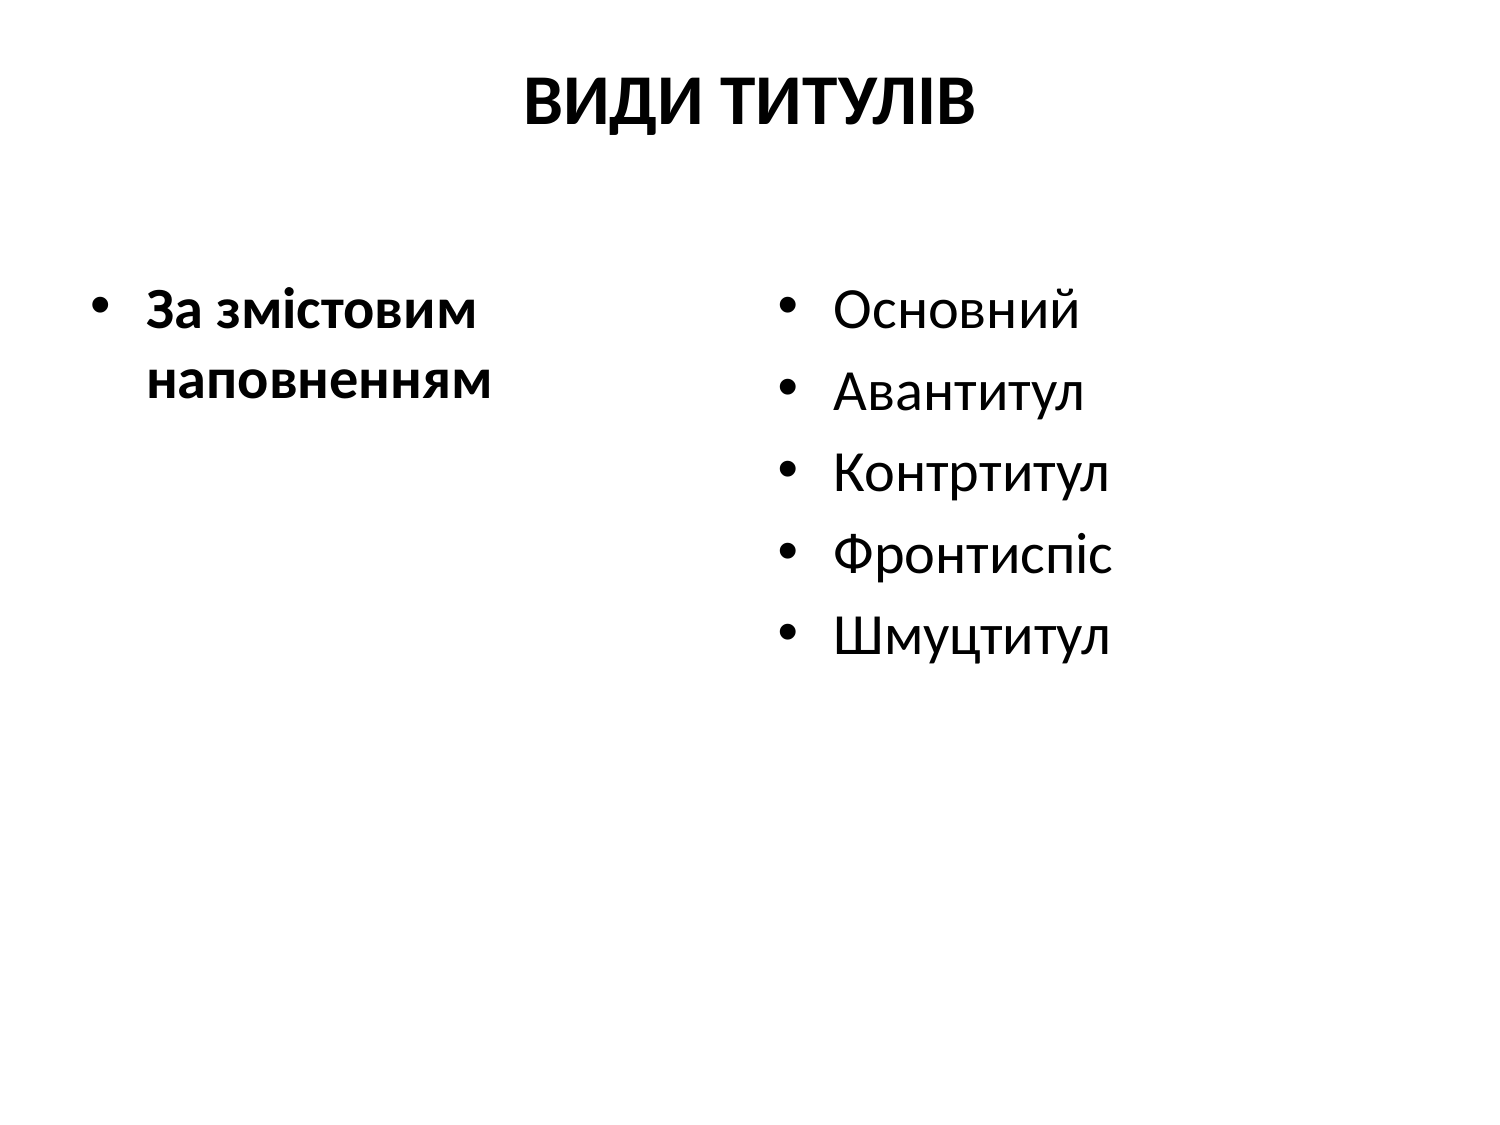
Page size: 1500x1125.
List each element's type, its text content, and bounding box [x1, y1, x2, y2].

list За змістовим наповненням [74, 262, 738, 1006]
title ВИДИ ТИТУЛІВ [74, 44, 1426, 233]
list Основний Авантитул Контртитул Фронтиспіс Шмуцтитул [762, 262, 1426, 1006]
